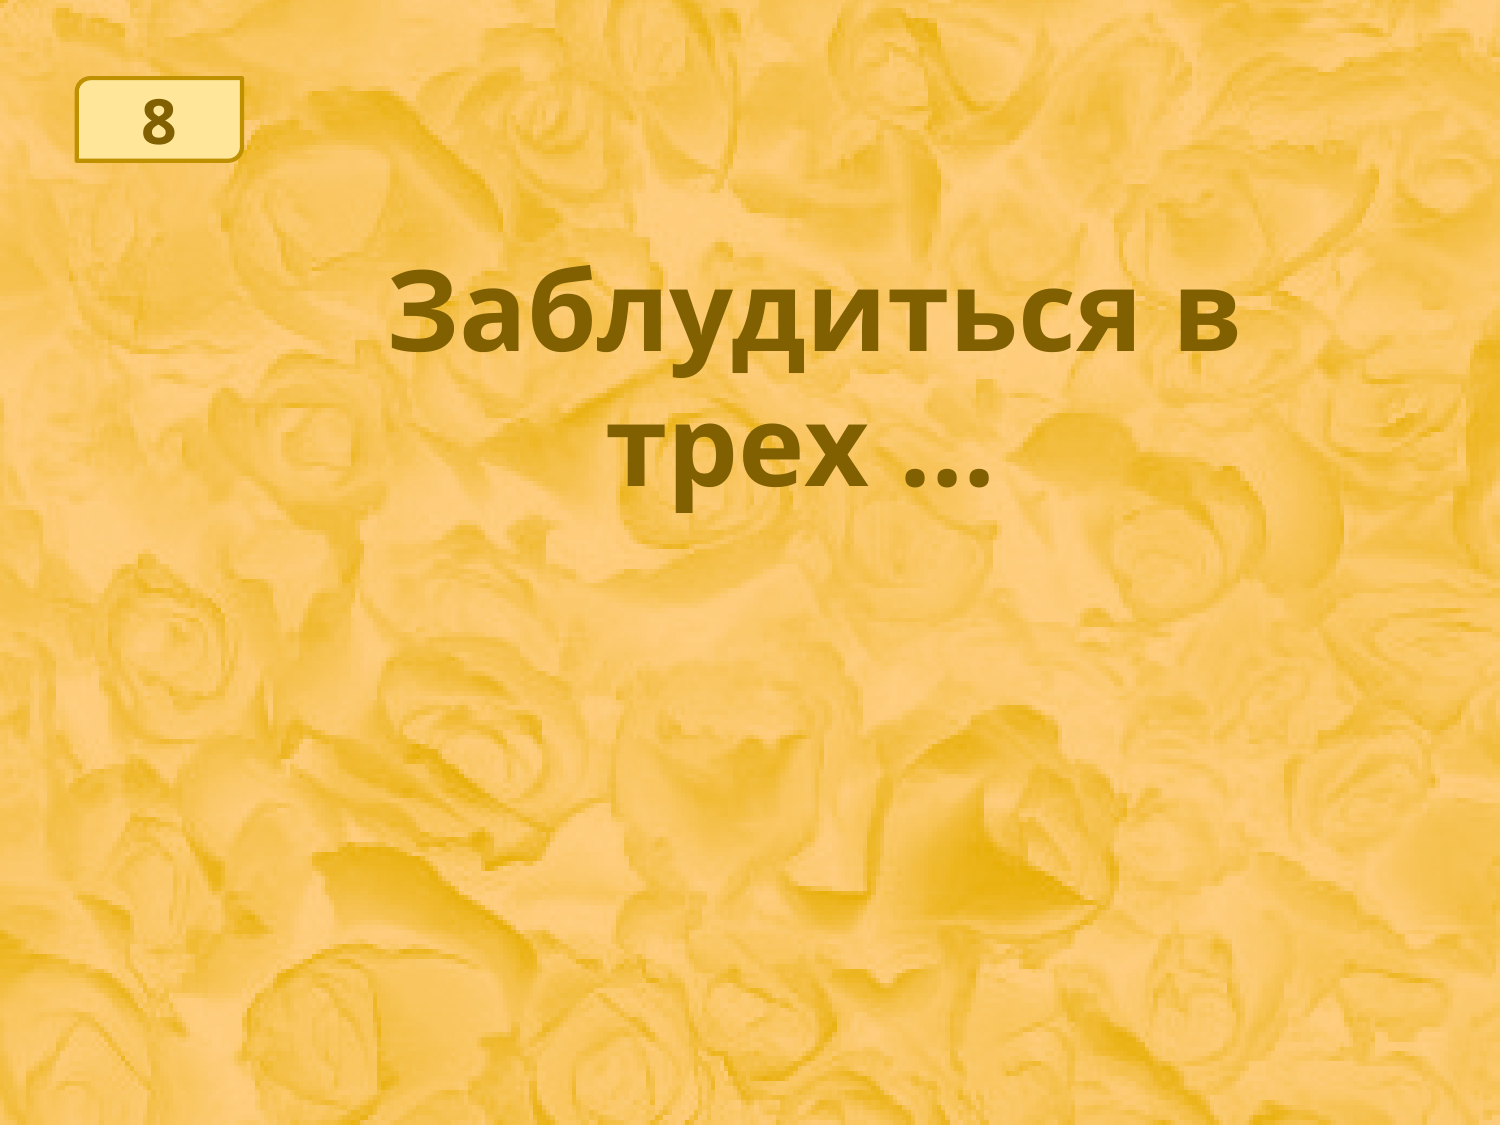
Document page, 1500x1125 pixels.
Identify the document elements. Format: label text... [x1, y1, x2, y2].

text_box 8 [74, 76, 245, 163]
text_box Заблудиться в трех … [242, 231, 1388, 517]
